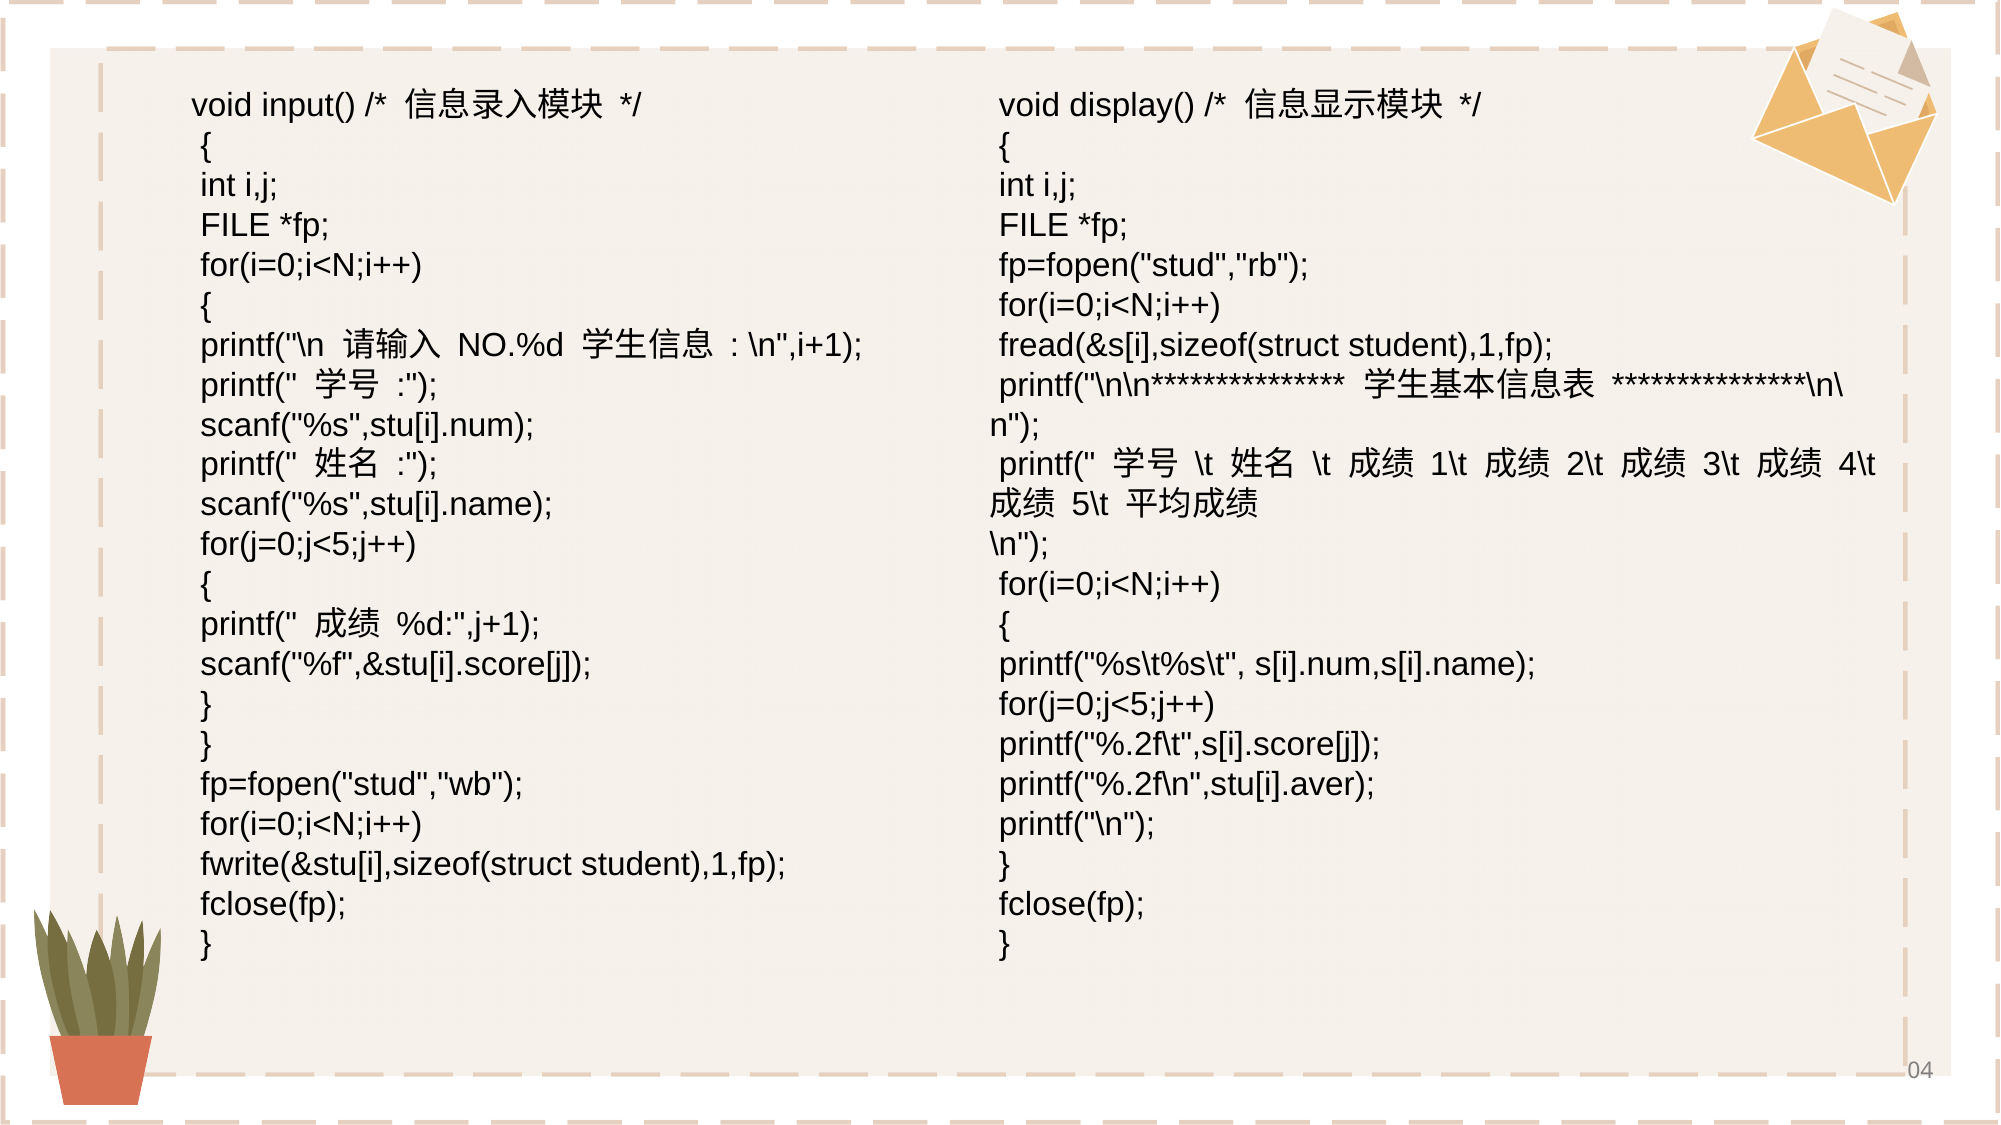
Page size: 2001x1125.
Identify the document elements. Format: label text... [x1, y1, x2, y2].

text_box 04 [1904, 1055, 1937, 1083]
picture [0, 0, 2000, 1125]
